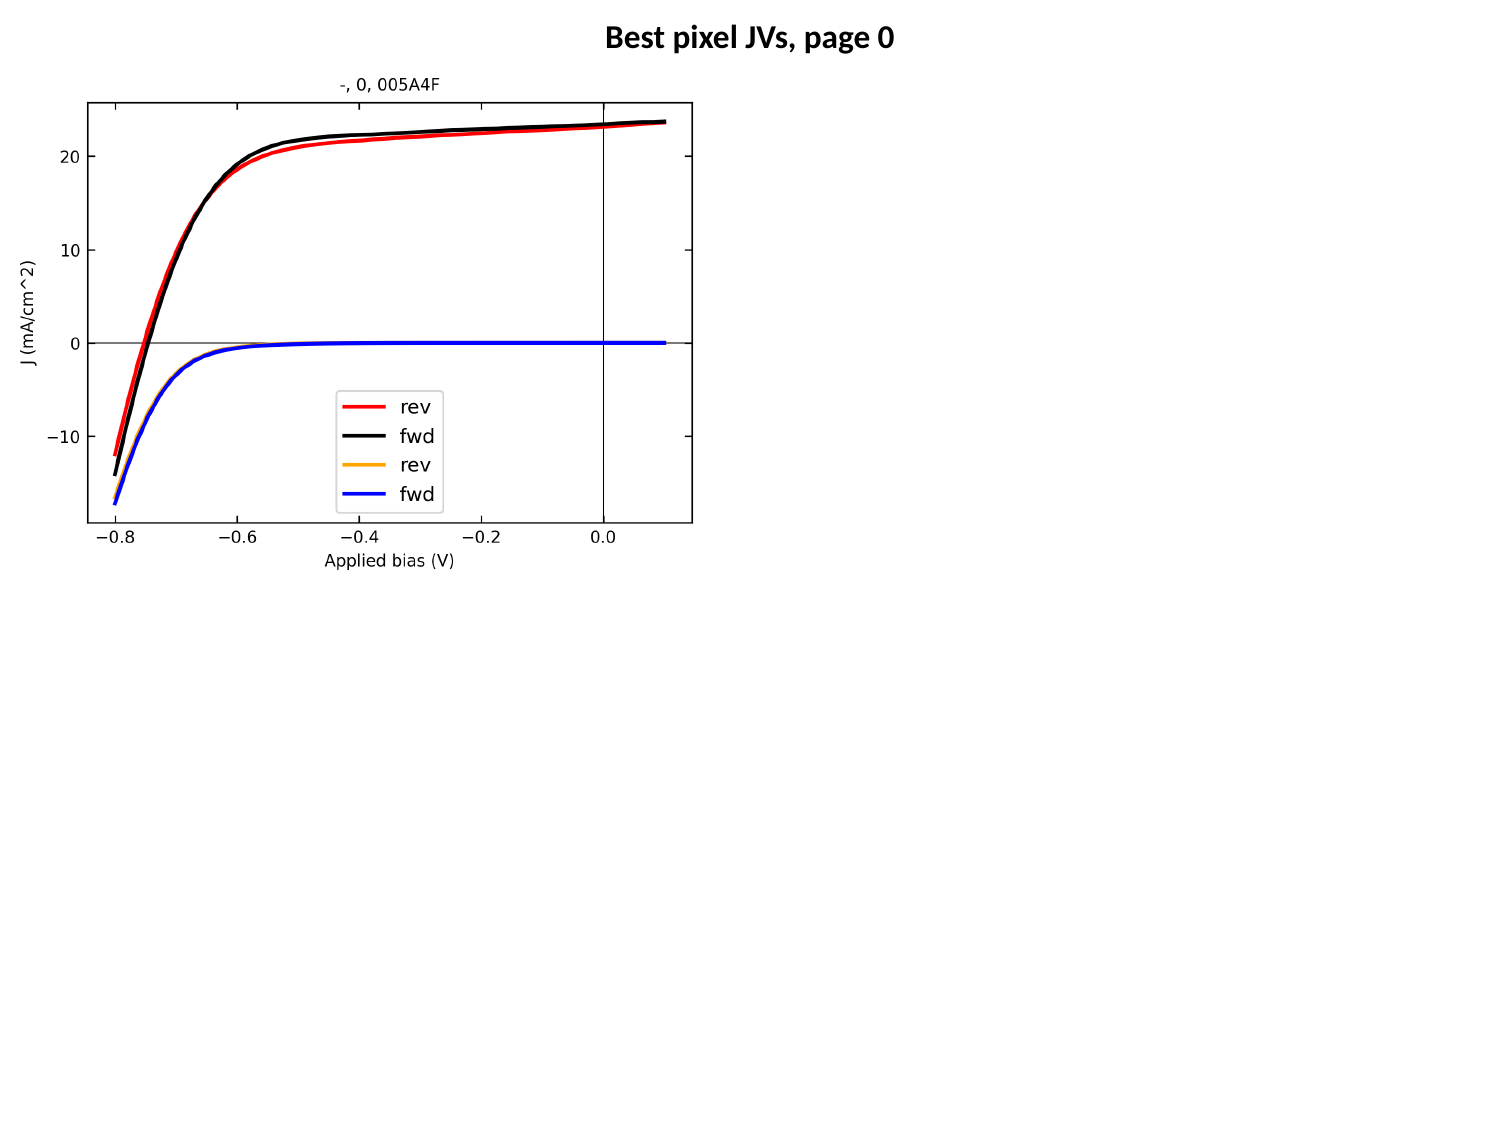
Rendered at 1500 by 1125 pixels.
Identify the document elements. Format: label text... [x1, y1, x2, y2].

title Best pixel JVs, page 0 [0, 0, 1500, 75]
picture [0, 56, 713, 591]
